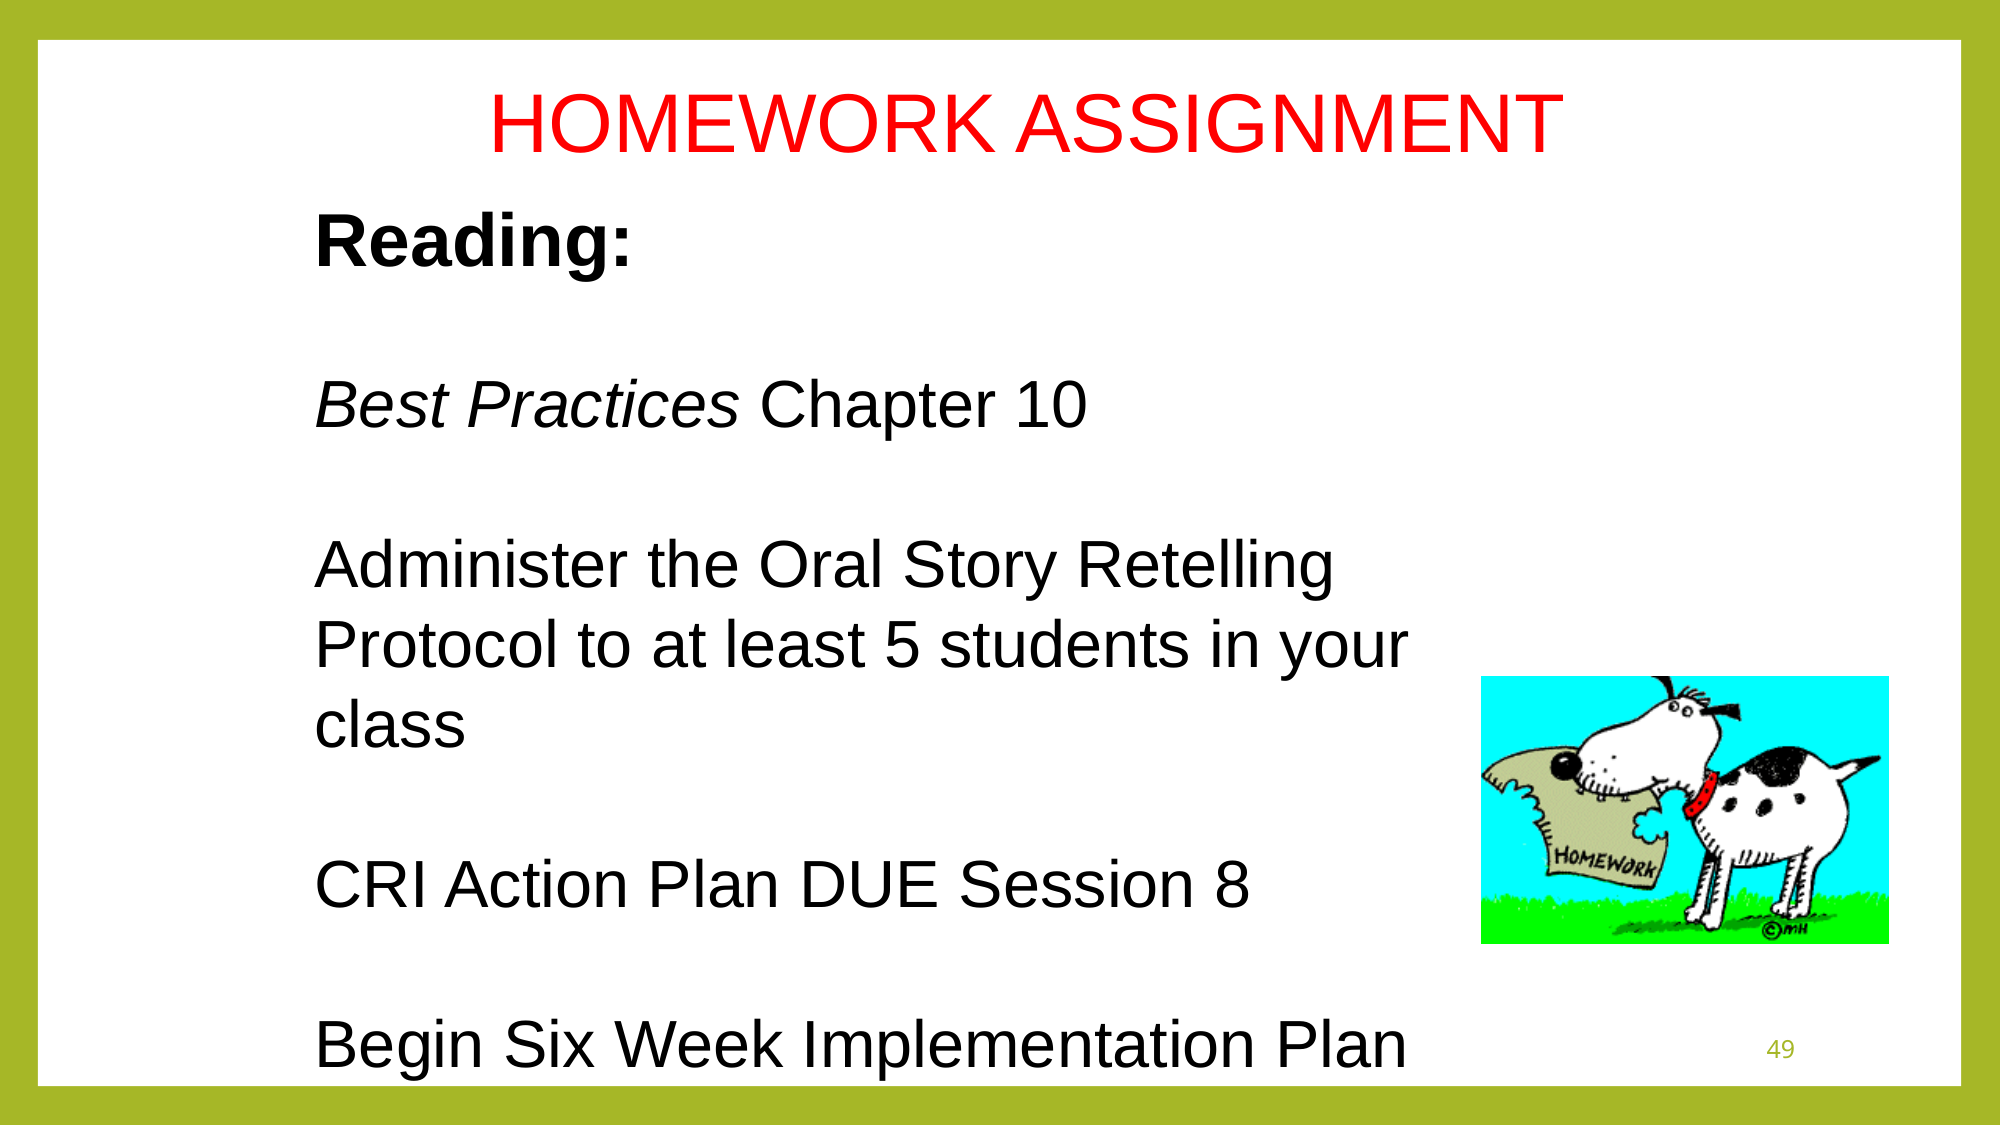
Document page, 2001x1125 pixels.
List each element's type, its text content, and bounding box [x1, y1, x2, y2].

picture [1480, 675, 1890, 944]
slide_number 49 [1530, 1020, 1811, 1081]
text_box Reading: Best Practices Chapter 10 Administer the Oral Story Retelling Protocol to at least 5 students in your class CRI Action Plan DUE Session 8 Begin Six Week Implementation Plan [299, 183, 1550, 967]
text_box HOMEWORK ASSIGNMENT [352, 24, 1702, 213]
